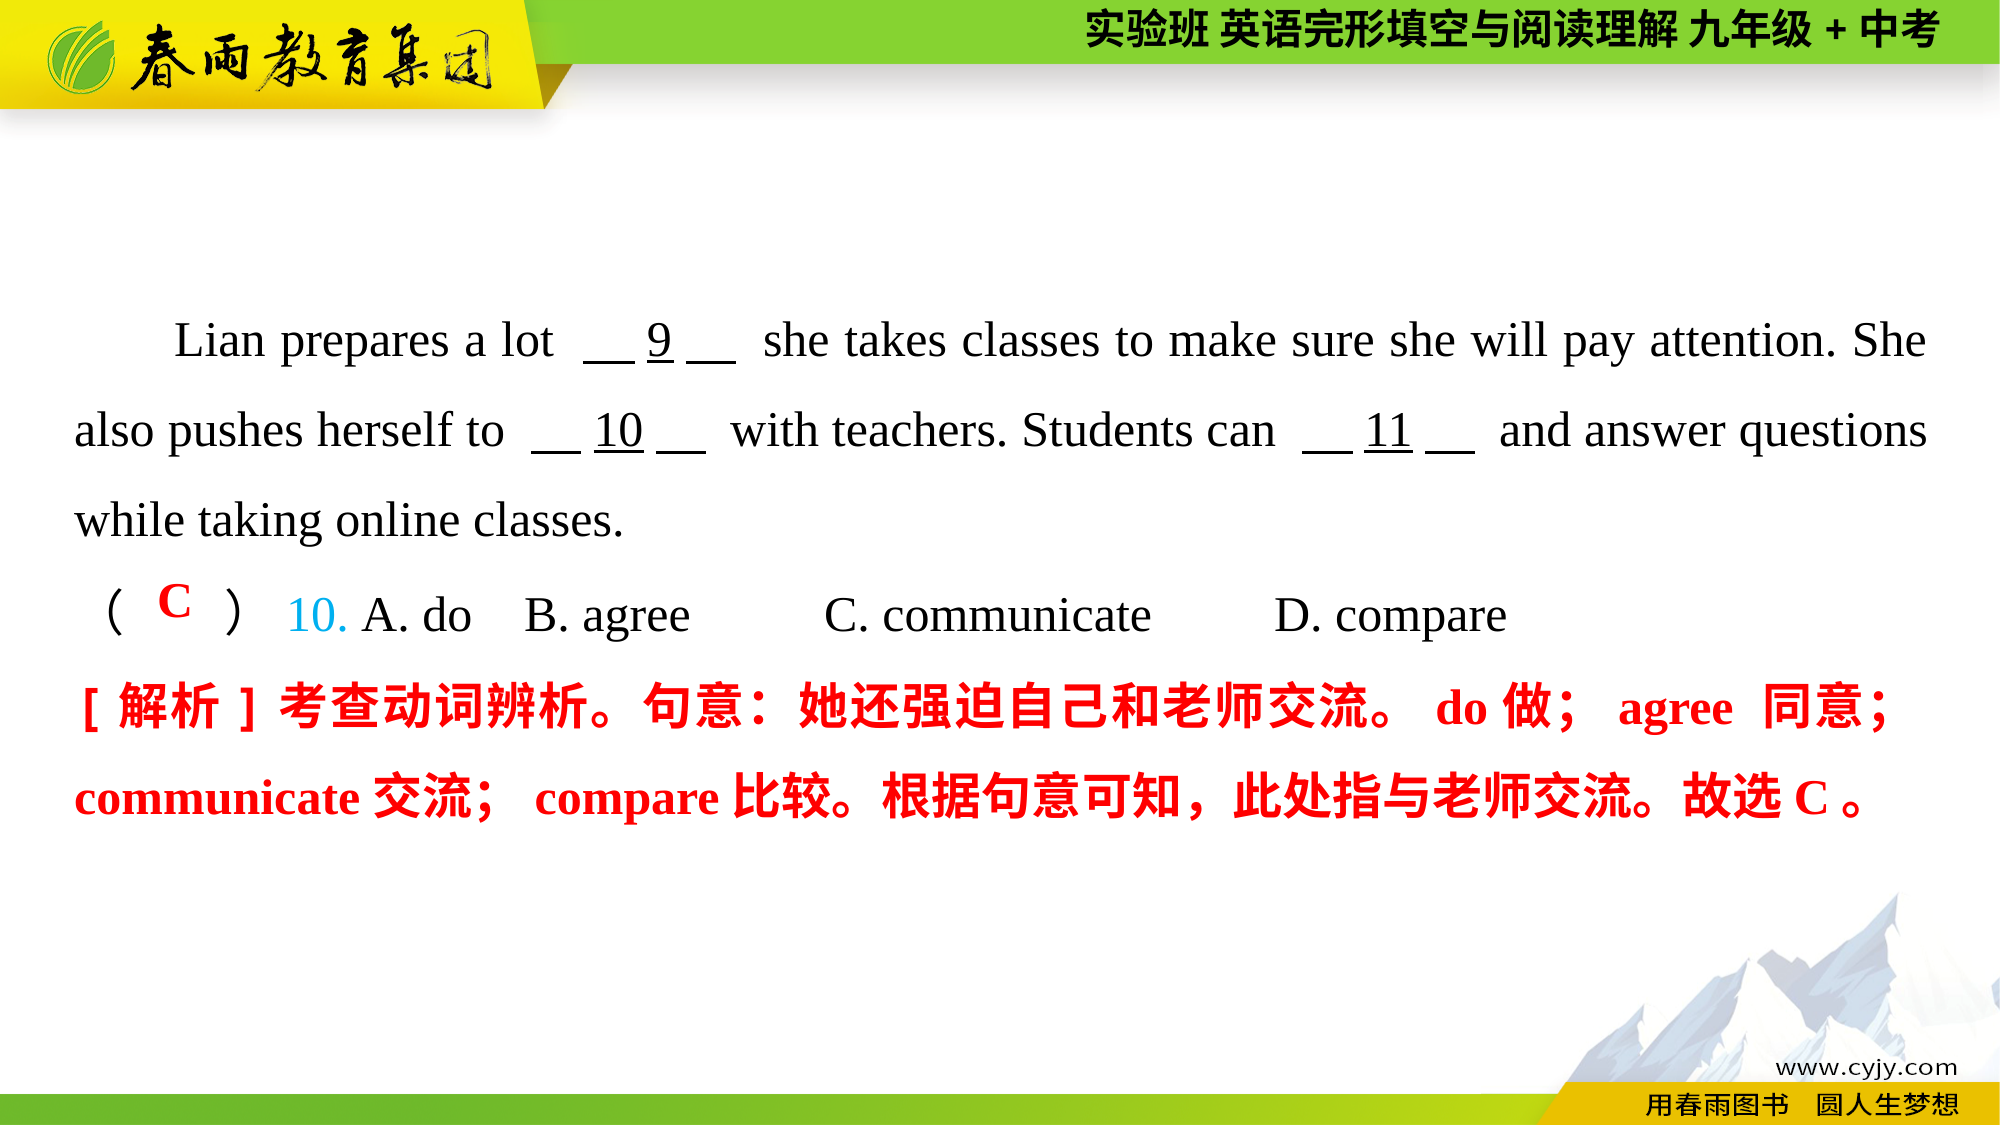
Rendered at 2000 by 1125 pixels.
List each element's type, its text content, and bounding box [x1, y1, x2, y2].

text_box （ ）10. A. do B. agree C. communicate D. compare [59, 543, 1944, 649]
text_box [解析]考查动词辨析。句意：她还强迫自己和老师交流。do做；agree 同意；communicate交流；compare比较。根据句意可知，此处指与老师交流。故选C。 [59, 649, 1944, 832]
list Lian prepares a lot 9 she takes classes to make sure she will pay attention. She also pushes herself to 10 with teachers. Students can 11 and answer questions while taking online classes. [59, 269, 1944, 543]
text_box C [142, 559, 208, 635]
picture [0, 0, 2000, 1125]
